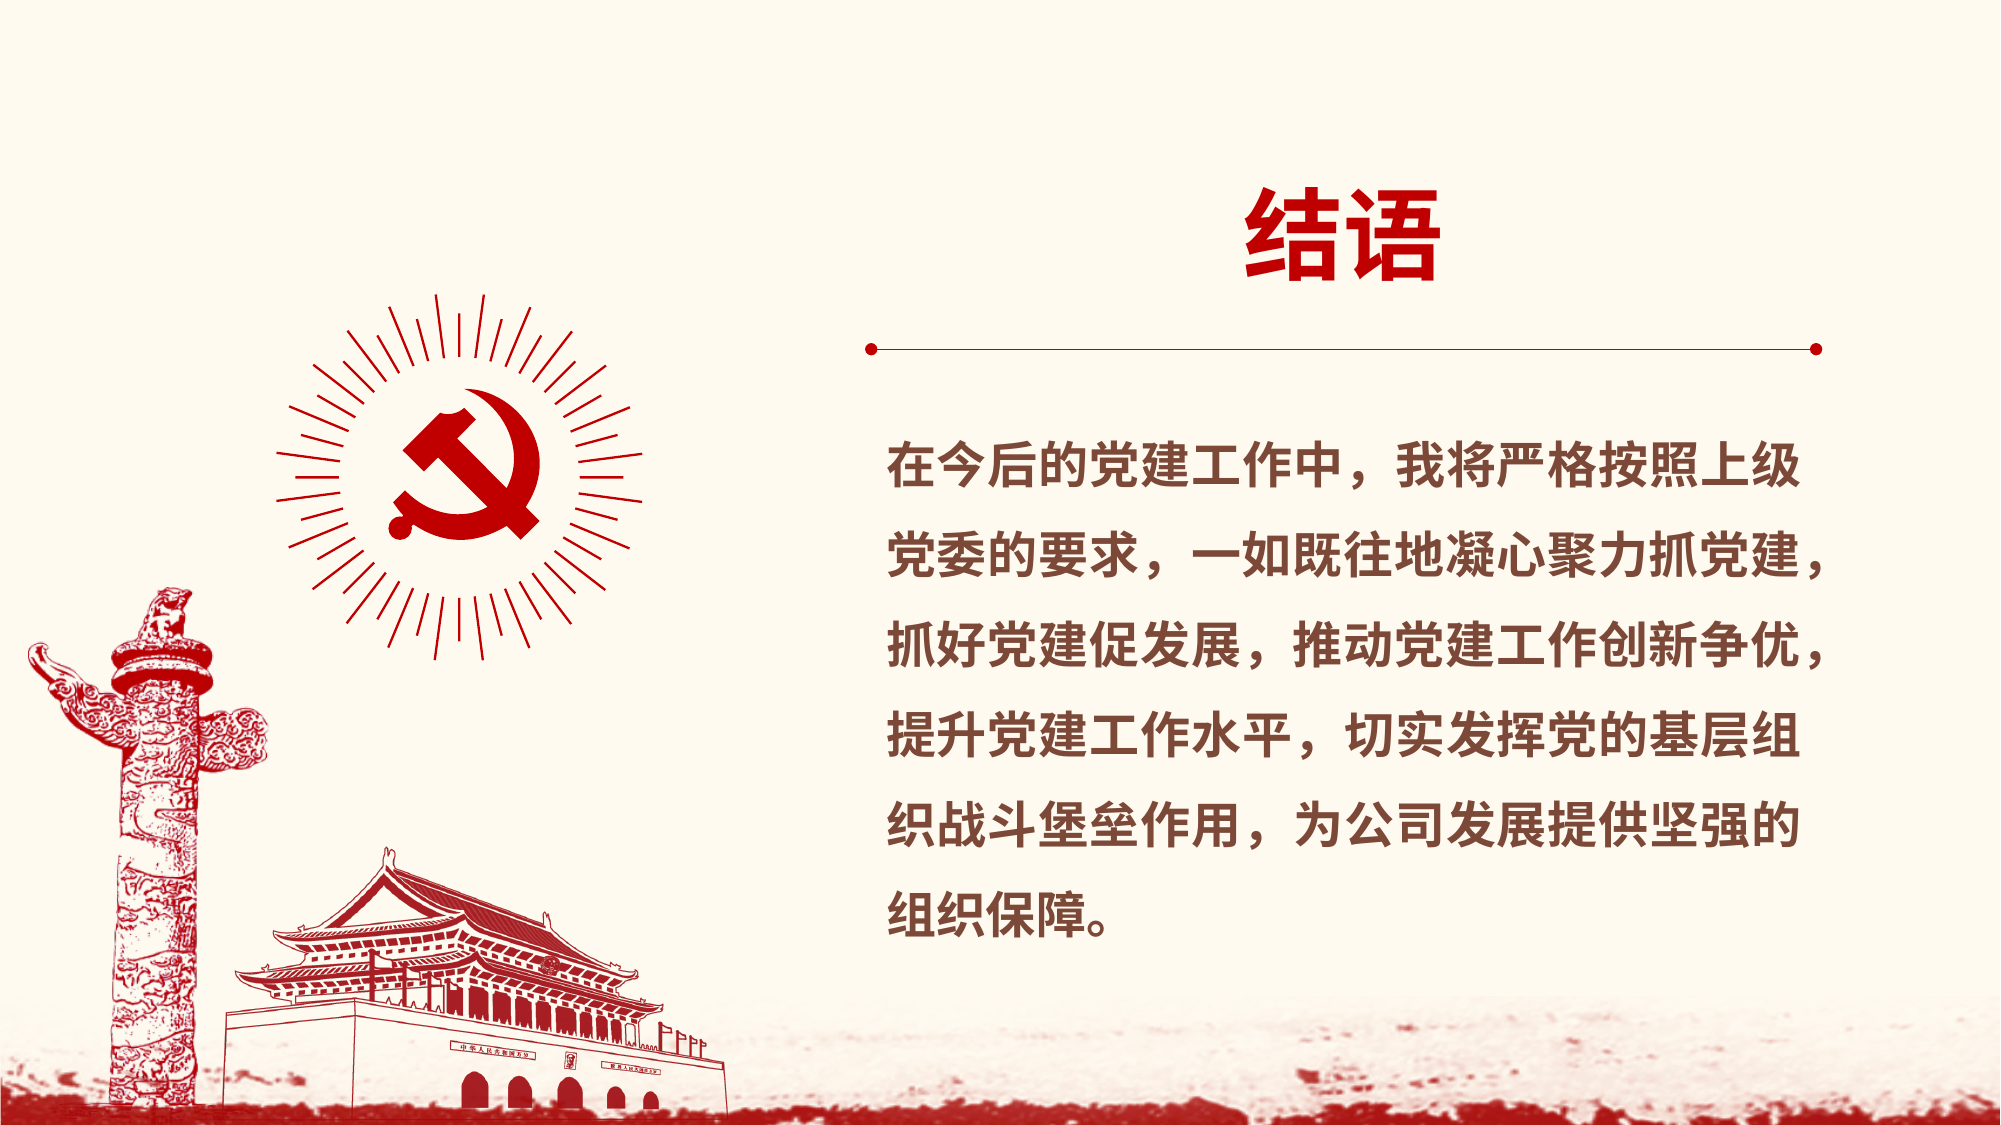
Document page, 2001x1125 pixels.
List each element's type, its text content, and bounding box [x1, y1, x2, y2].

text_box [276, 294, 643, 661]
text_box 结语 [1228, 165, 1459, 301]
text_box 在今后的党建工作中，我将严格按照上级党委的要求，一如既往地凝心聚力抓党建，抓好党建促发展，推动党建工作创新争优，提升党建工作水平，切实发挥党的基层组织战斗堡垒作用，为公司发展提供坚强的组织保障。 [871, 396, 934, 952]
picture [0, 62, 2000, 1125]
text_box 在今后的党建工作中，我将严格按照上级党委的要求，一如既往地凝心聚力抓党建，抓好党建促发展，推动党建工作创新争优，提升党建工作水平，切实发挥党的基层组织战斗堡垒作用，为公司发展提供坚强的组织保障。 [1066, 396, 1817, 952]
